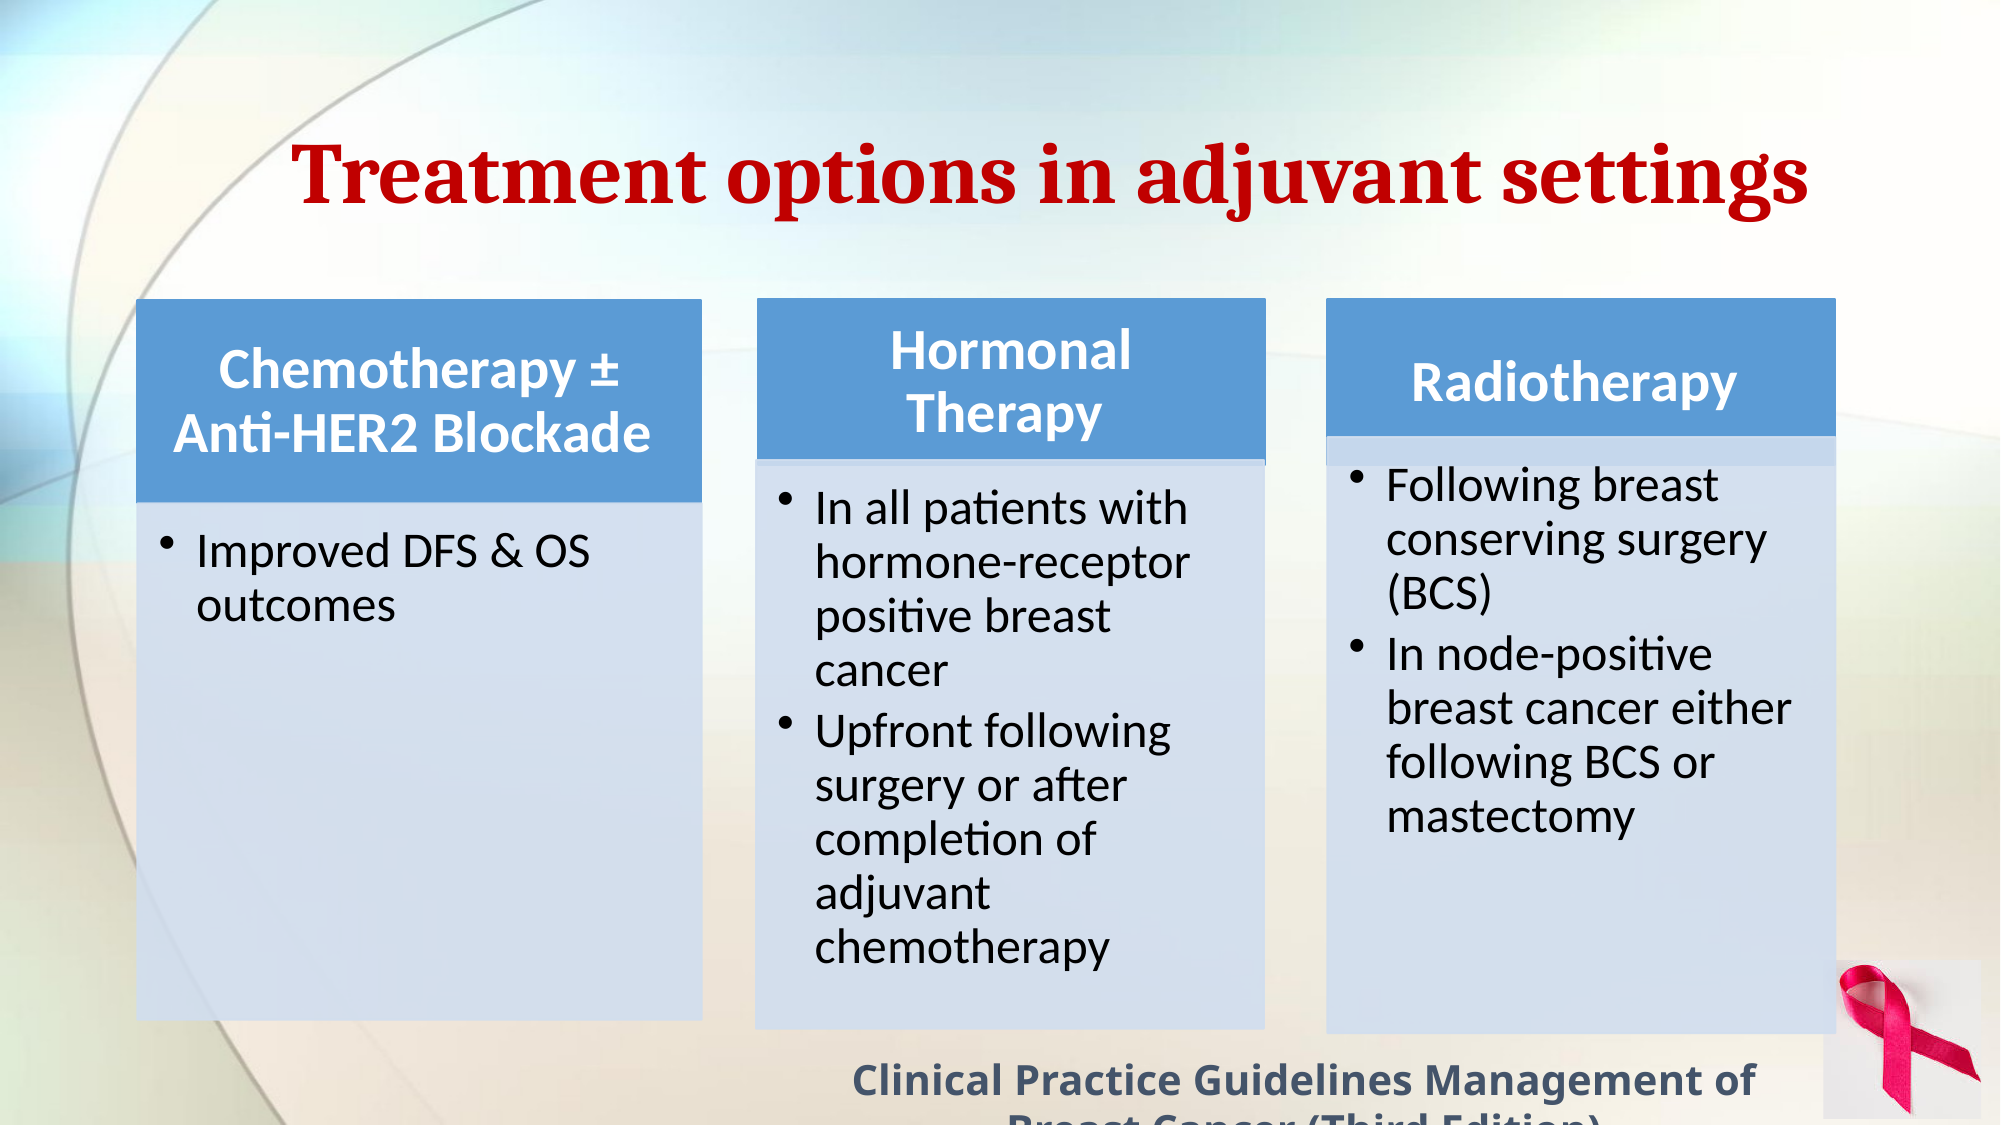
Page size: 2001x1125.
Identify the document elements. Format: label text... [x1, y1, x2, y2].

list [137, 299, 1863, 1043]
text_box Clinical Practice Guidelines Management of Breast Cancer (Third Edition) [788, 1047, 1820, 1125]
picture [0, 0, 2001, 1125]
title Treatment options in adjuvant settings [260, 59, 1863, 278]
